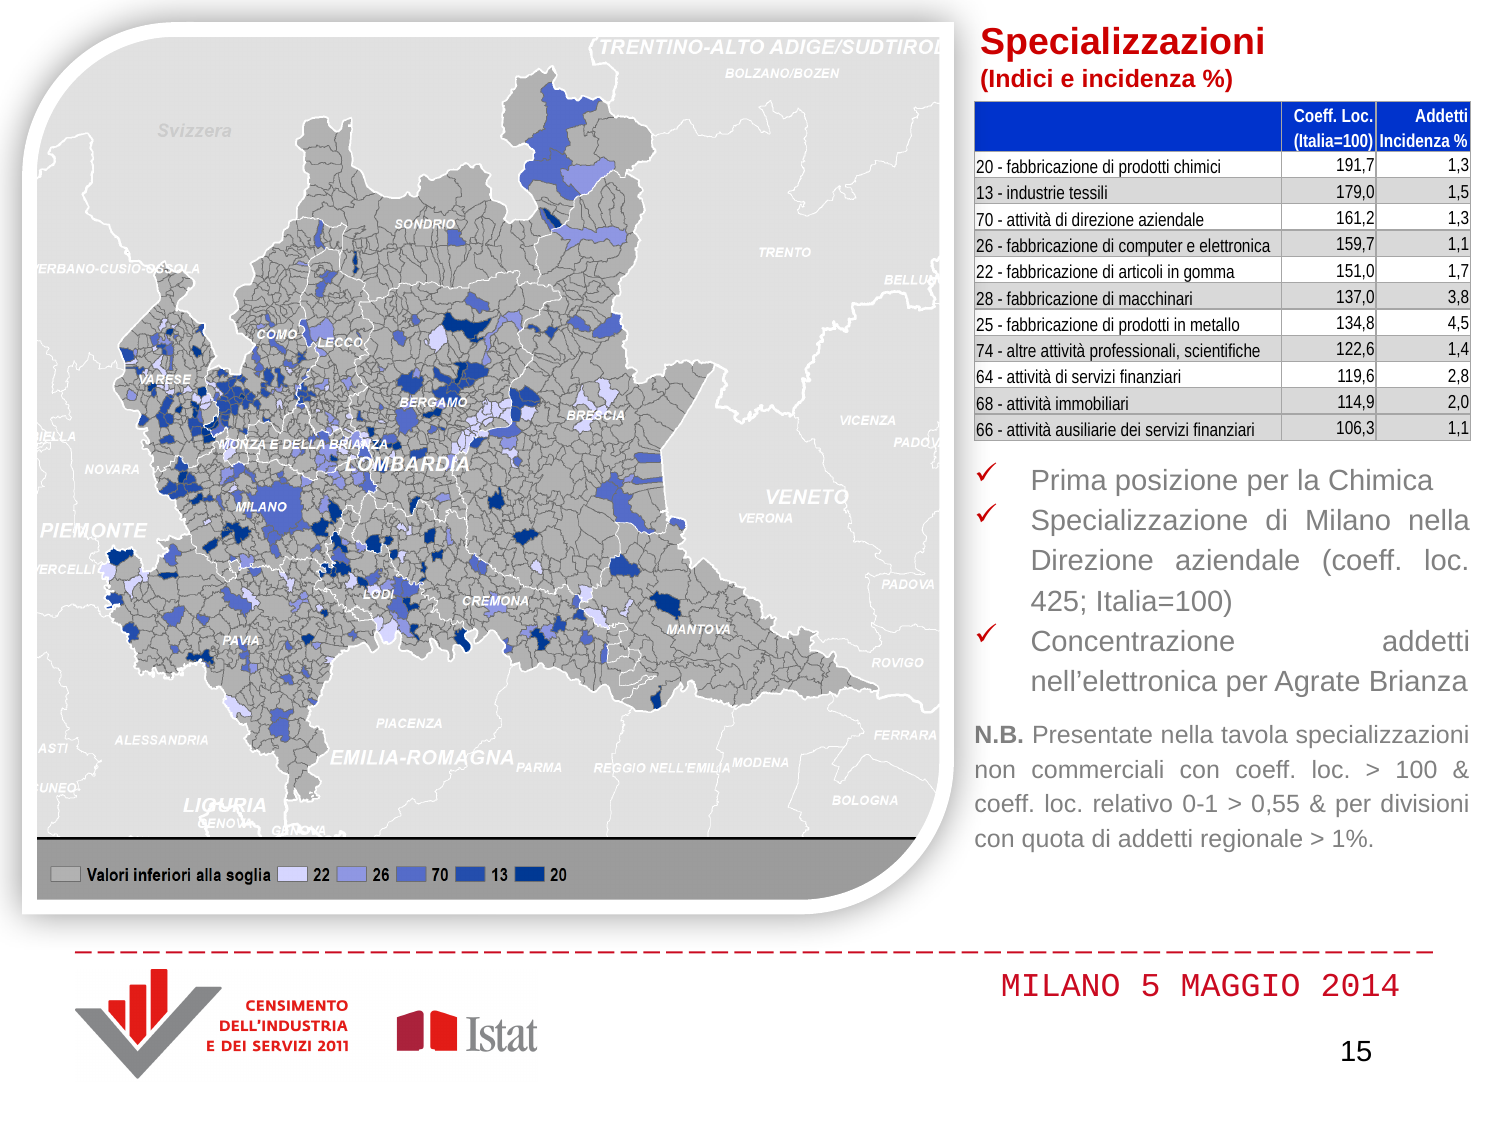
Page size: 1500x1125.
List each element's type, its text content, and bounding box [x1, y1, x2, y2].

table_cell 3,8 [1377, 283, 1470, 308]
table_cell 114,9 [1282, 388, 1375, 413]
table_cell 161,2 [1282, 204, 1375, 229]
table_cell 13 - industrie tessili [981, 178, 1281, 203]
picture [75, 969, 538, 1082]
table_cell 137,0 [1282, 283, 1375, 308]
text_box Prima posizione per la Chimica Specializzazione di Milano nella Direzione aziendale (coeff. loc. 425; Italia=100) Concentrazione addetti nell’elettronica per Agrate Brianza N.B. Presentate nella tavola specializzazioni non commerciali con coeff. loc. > 100 & coeff. loc. relativo 0-1 > 0,55 & per divisioni con quota di addetti regionale > 1%. [974, 456, 1471, 941]
table_cell 191,7 [1282, 152, 1375, 177]
slide_number 15 [1074, 1025, 1388, 1100]
table_cell 28 - fabbricazione di macchinari [981, 283, 1281, 308]
table_cell 66 - attività ausiliarie dei servizi finanziari [981, 415, 1281, 440]
table_header [981, 102, 1281, 151]
table_cell 134,8 [1282, 310, 1375, 335]
table_cell 119,6 [1282, 362, 1375, 387]
table_cell 64 - attività di servizi finanziari [981, 362, 1281, 387]
table_cell 25 - fabbricazione di prodotti in metallo [981, 310, 1281, 335]
table_cell 70 - attività di direzione aziendale [981, 204, 1281, 229]
table_cell 1,1 [1377, 415, 1470, 440]
table_cell 74 - altre attività professionali, scientifiche [981, 336, 1281, 361]
table_cell 2,0 [1377, 388, 1470, 413]
table_cell 1,3 [1377, 152, 1470, 177]
picture [29, 29, 947, 908]
table_cell 179,0 [1282, 178, 1375, 203]
table_cell 1,7 [1377, 257, 1470, 282]
table_cell 68 - attività immobiliari [981, 388, 1281, 413]
table_header Coeff. Loc. (Italia=100) [1282, 102, 1375, 151]
table_cell 1,4 [1377, 336, 1470, 361]
table_header Addetti Incidenza % [1377, 102, 1470, 151]
table_cell 1,3 [1377, 204, 1470, 229]
table_cell 26 - fabbricazione di computer e elettronica [981, 231, 1281, 256]
text_box Specializzazioni (Indici e incidenza %) [980, 7, 1477, 102]
table_cell 106,3 [1282, 415, 1375, 440]
table_cell 122,6 [1282, 336, 1375, 361]
table_cell 1,5 [1377, 178, 1470, 203]
table_cell 4,5 [1377, 310, 1470, 335]
table_cell 1,1 [1377, 231, 1470, 256]
table_cell 159,7 [1282, 231, 1375, 256]
table_cell 22 - fabbricazione di articoli in gomma [981, 257, 1281, 282]
table_cell 2,8 [1377, 362, 1470, 387]
table_cell 151,0 [1282, 257, 1375, 282]
table_cell 20 - fabbricazione di prodotti chimici [981, 152, 1281, 177]
